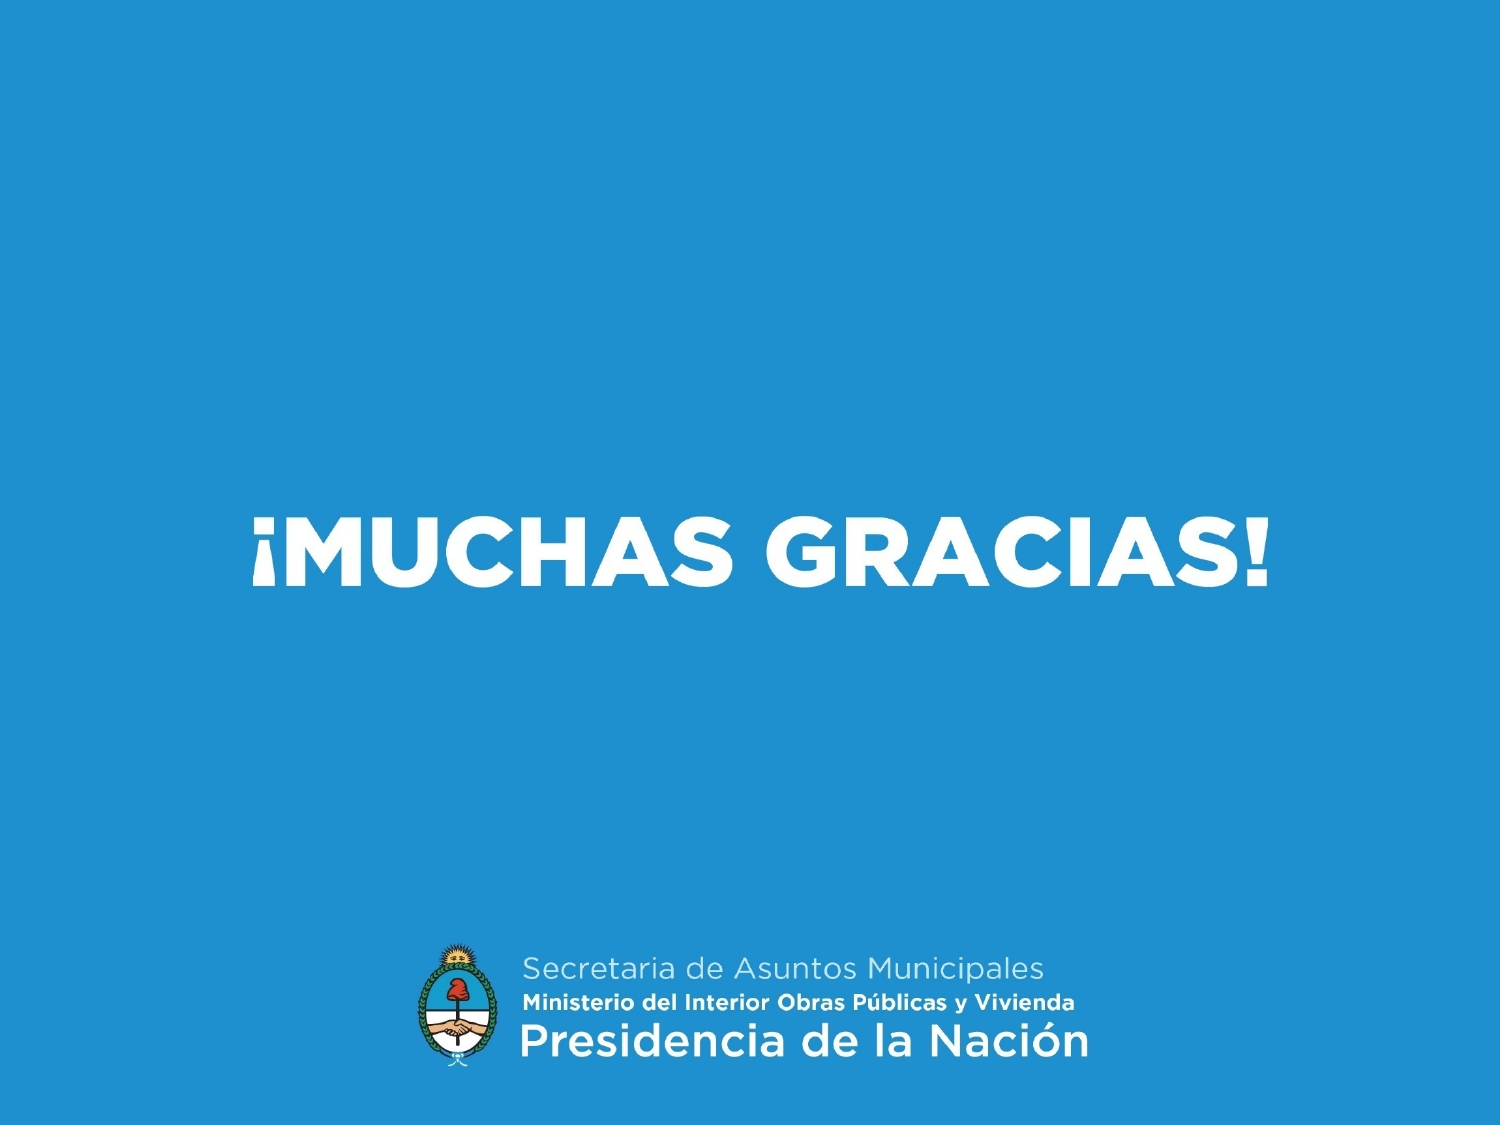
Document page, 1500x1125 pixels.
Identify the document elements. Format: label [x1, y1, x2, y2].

list [0, 0, 1500, 1125]
